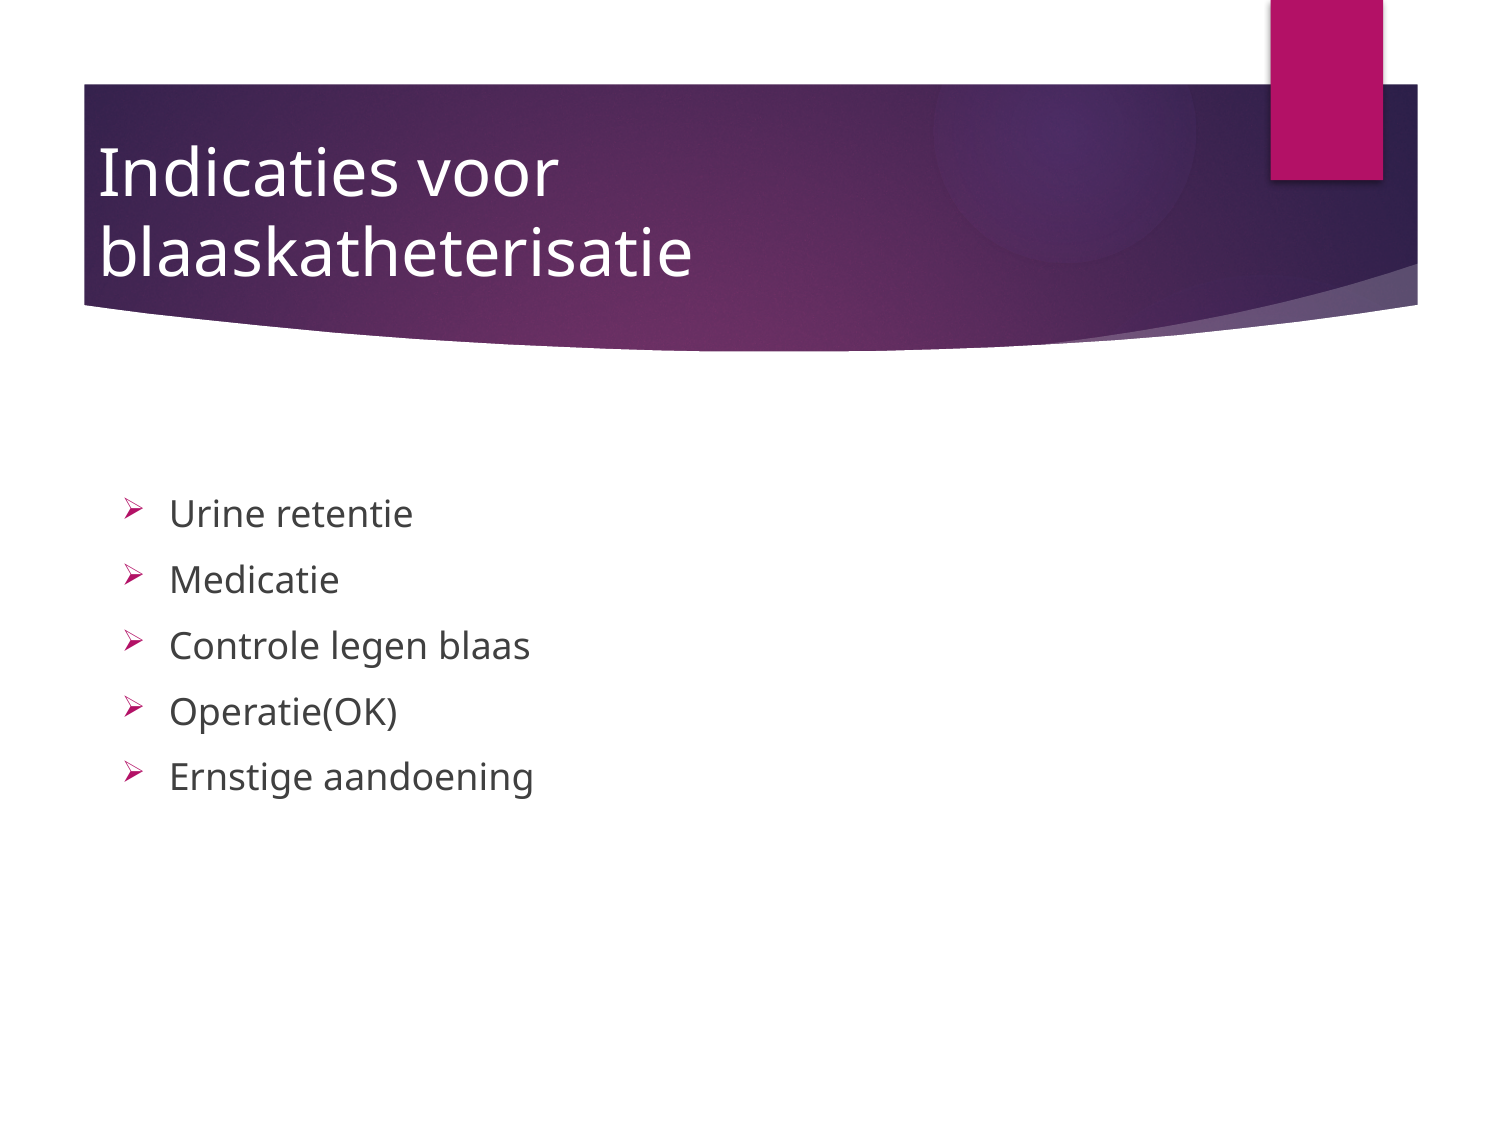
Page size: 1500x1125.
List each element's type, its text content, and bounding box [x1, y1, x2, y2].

list Urine retentie Medicatie Controle legen blaas Operatie(OK) Ernstige aandoening [99, 482, 1150, 924]
title Indicaties voor blaaskatheterisatie [83, 116, 1111, 304]
